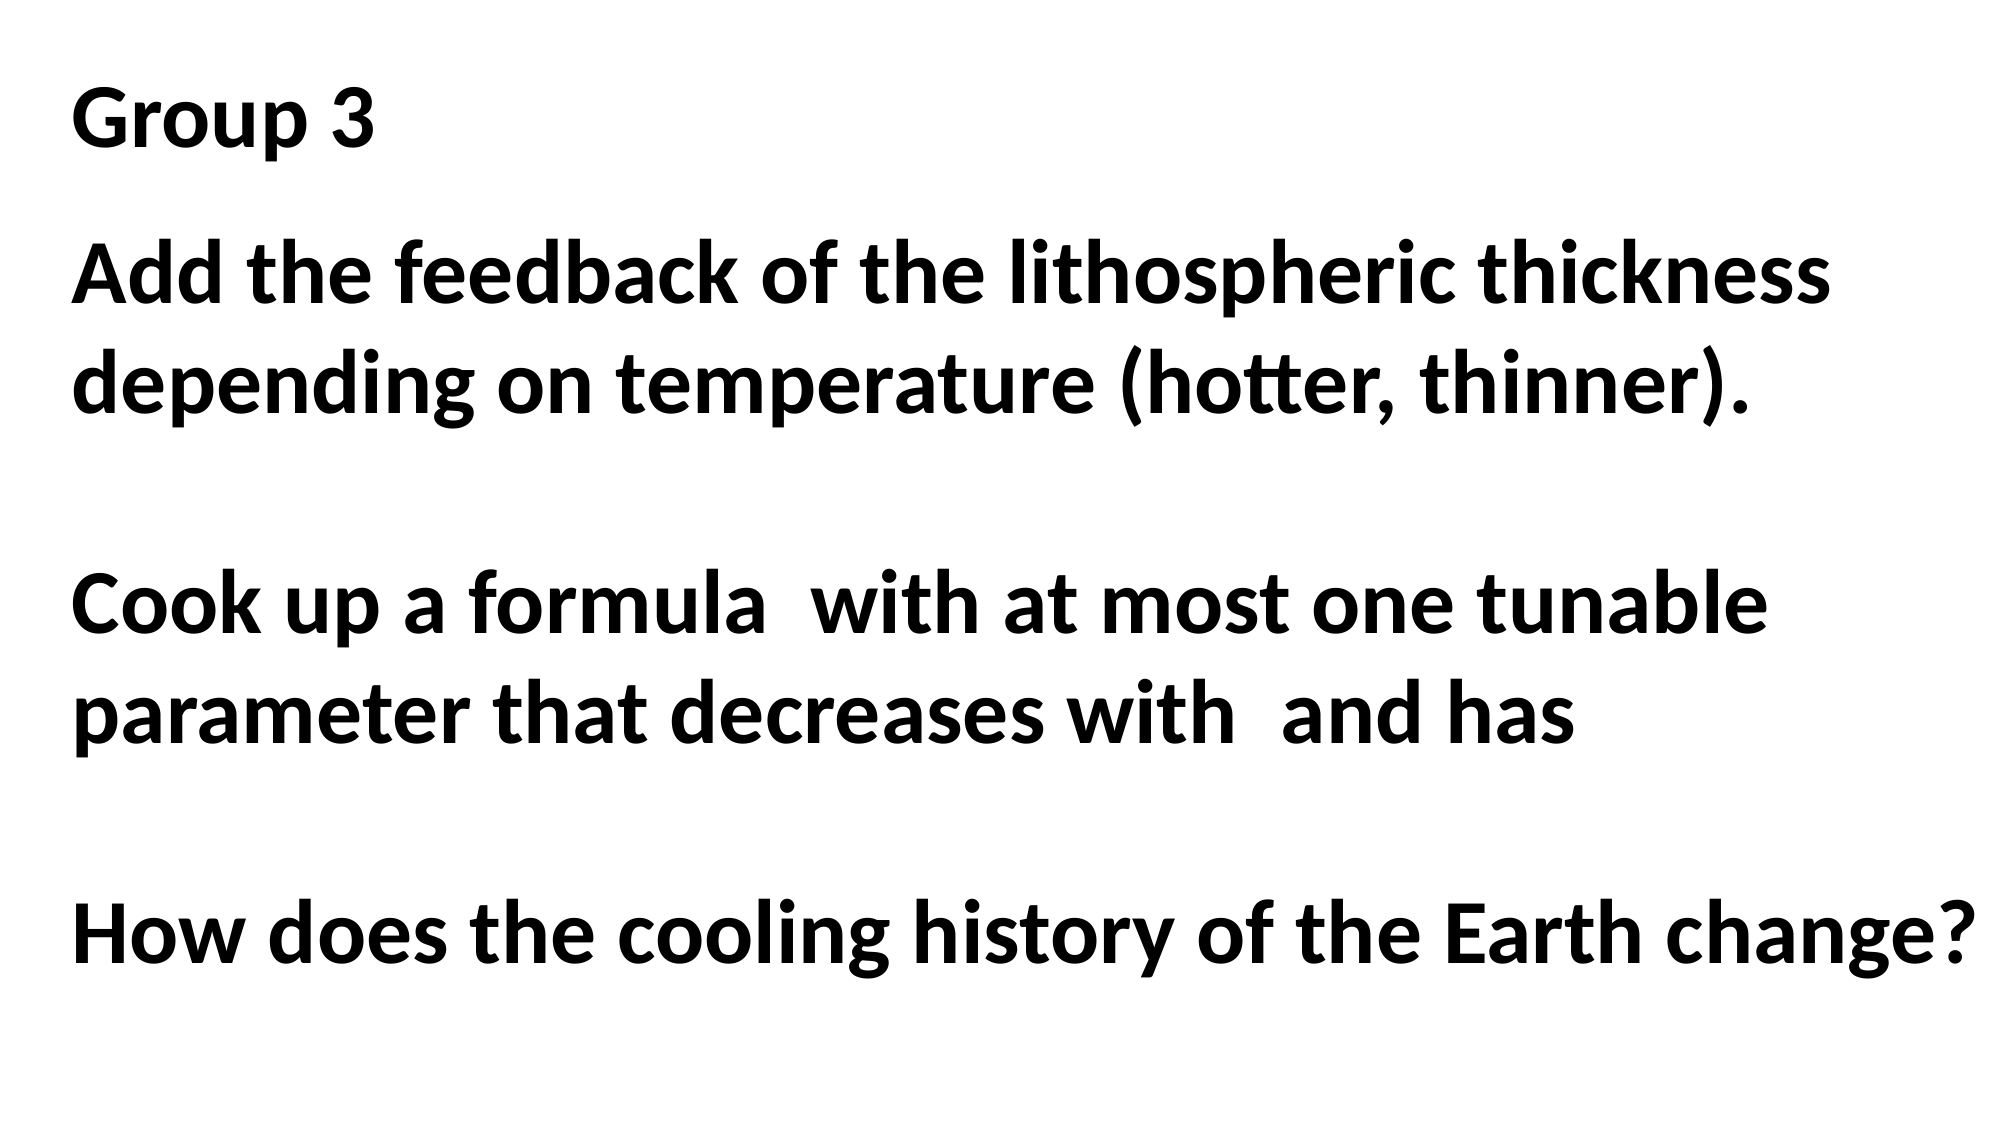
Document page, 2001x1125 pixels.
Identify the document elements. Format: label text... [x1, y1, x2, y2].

text_box Group 3 [57, 48, 1886, 173]
